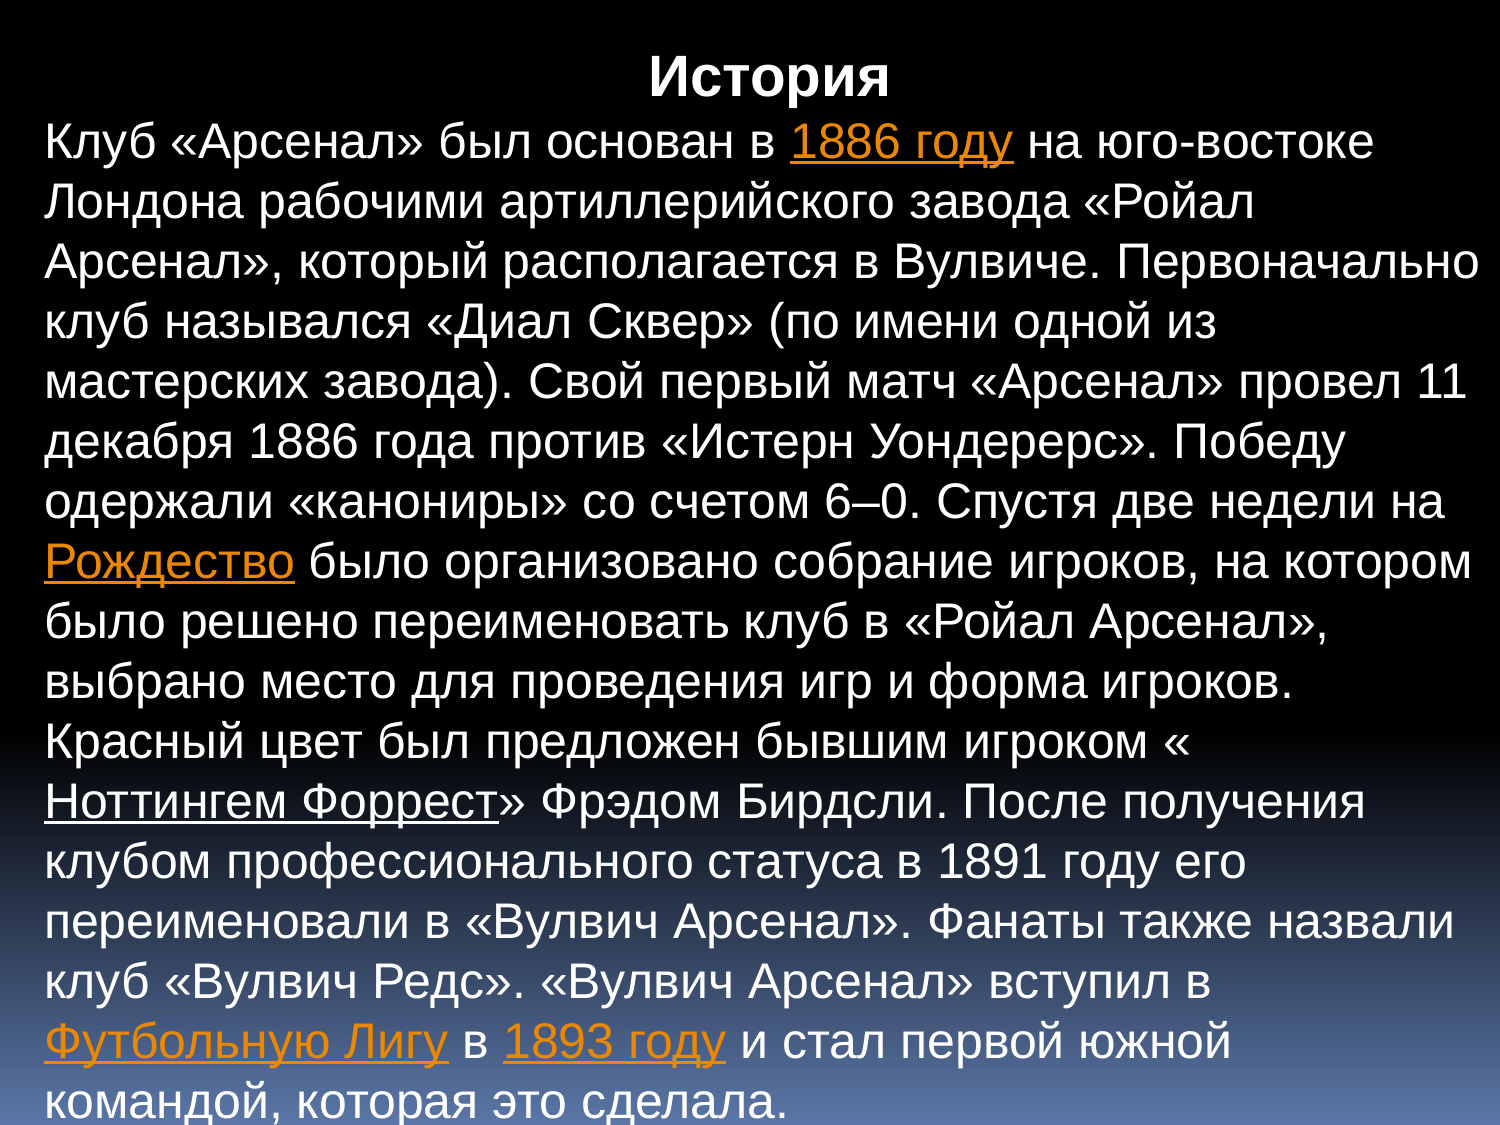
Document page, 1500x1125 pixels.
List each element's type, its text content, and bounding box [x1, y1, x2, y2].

text_box История Клуб «Арсенал» был основан в 1886 году на юго-востоке Лондона рабочими артиллерийского завода «Ройал Арсенал», который располагается в Вулвиче. Первоначально клуб назывался «Диал Сквер» (по имени одной из мастерских завода). Свой первый матч «Арсенал» провел 11 декабря 1886 года против «Истерн Уондерерс». Победу одержали «канониры» со счетом 6–0. Спустя две недели на Рождество было организовано собрание игроков, на котором было решено переименовать клуб в «Ройал Арсенал», выбрано место для проведения игр и форма игроков. Красный цвет был предложен бывшим игроком «Ноттингем Форрест» Фрэдом Бирдсли. После получения клубом профессионального статуса в 1891 году его переименовали в «Вулвич Арсенал». Фанаты также назвали клуб «Вулвич Редс». «Вулвич Арсенал» вступил в Футбольную Лигу в 1893 году и стал первой южной командой, которая это сделала. [29, 31, 1500, 1125]
